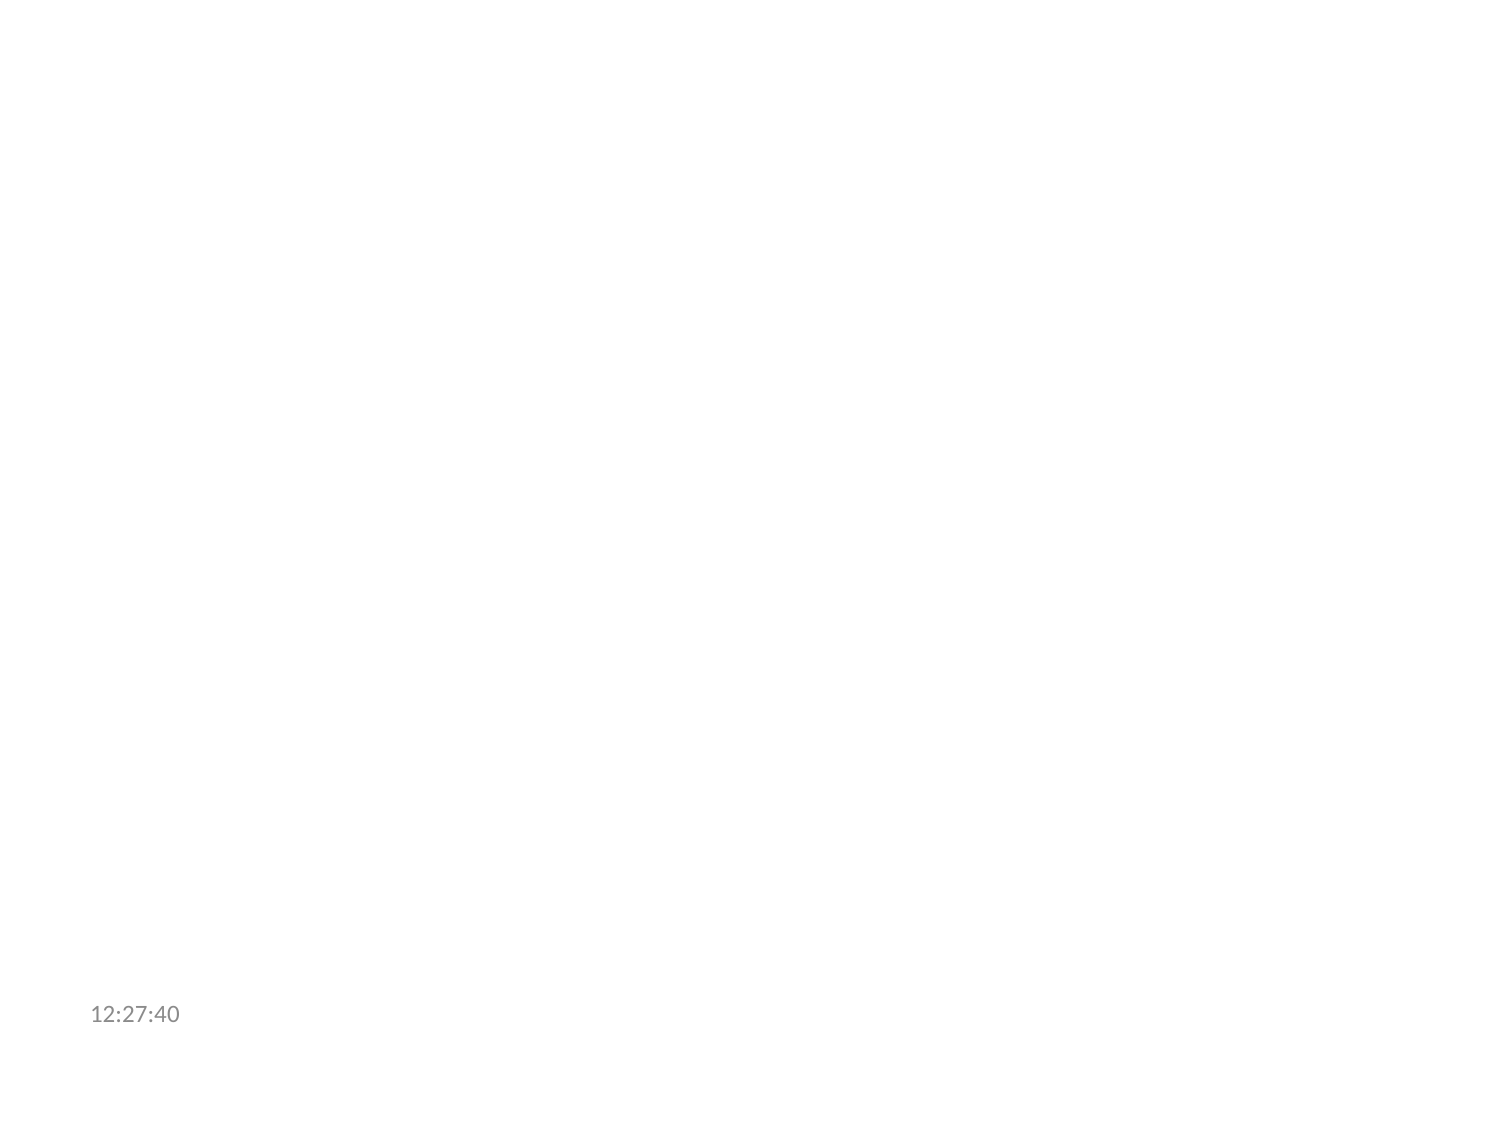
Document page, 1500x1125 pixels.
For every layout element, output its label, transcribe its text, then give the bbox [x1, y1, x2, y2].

text_box 15:35:09 [75, 982, 425, 1043]
